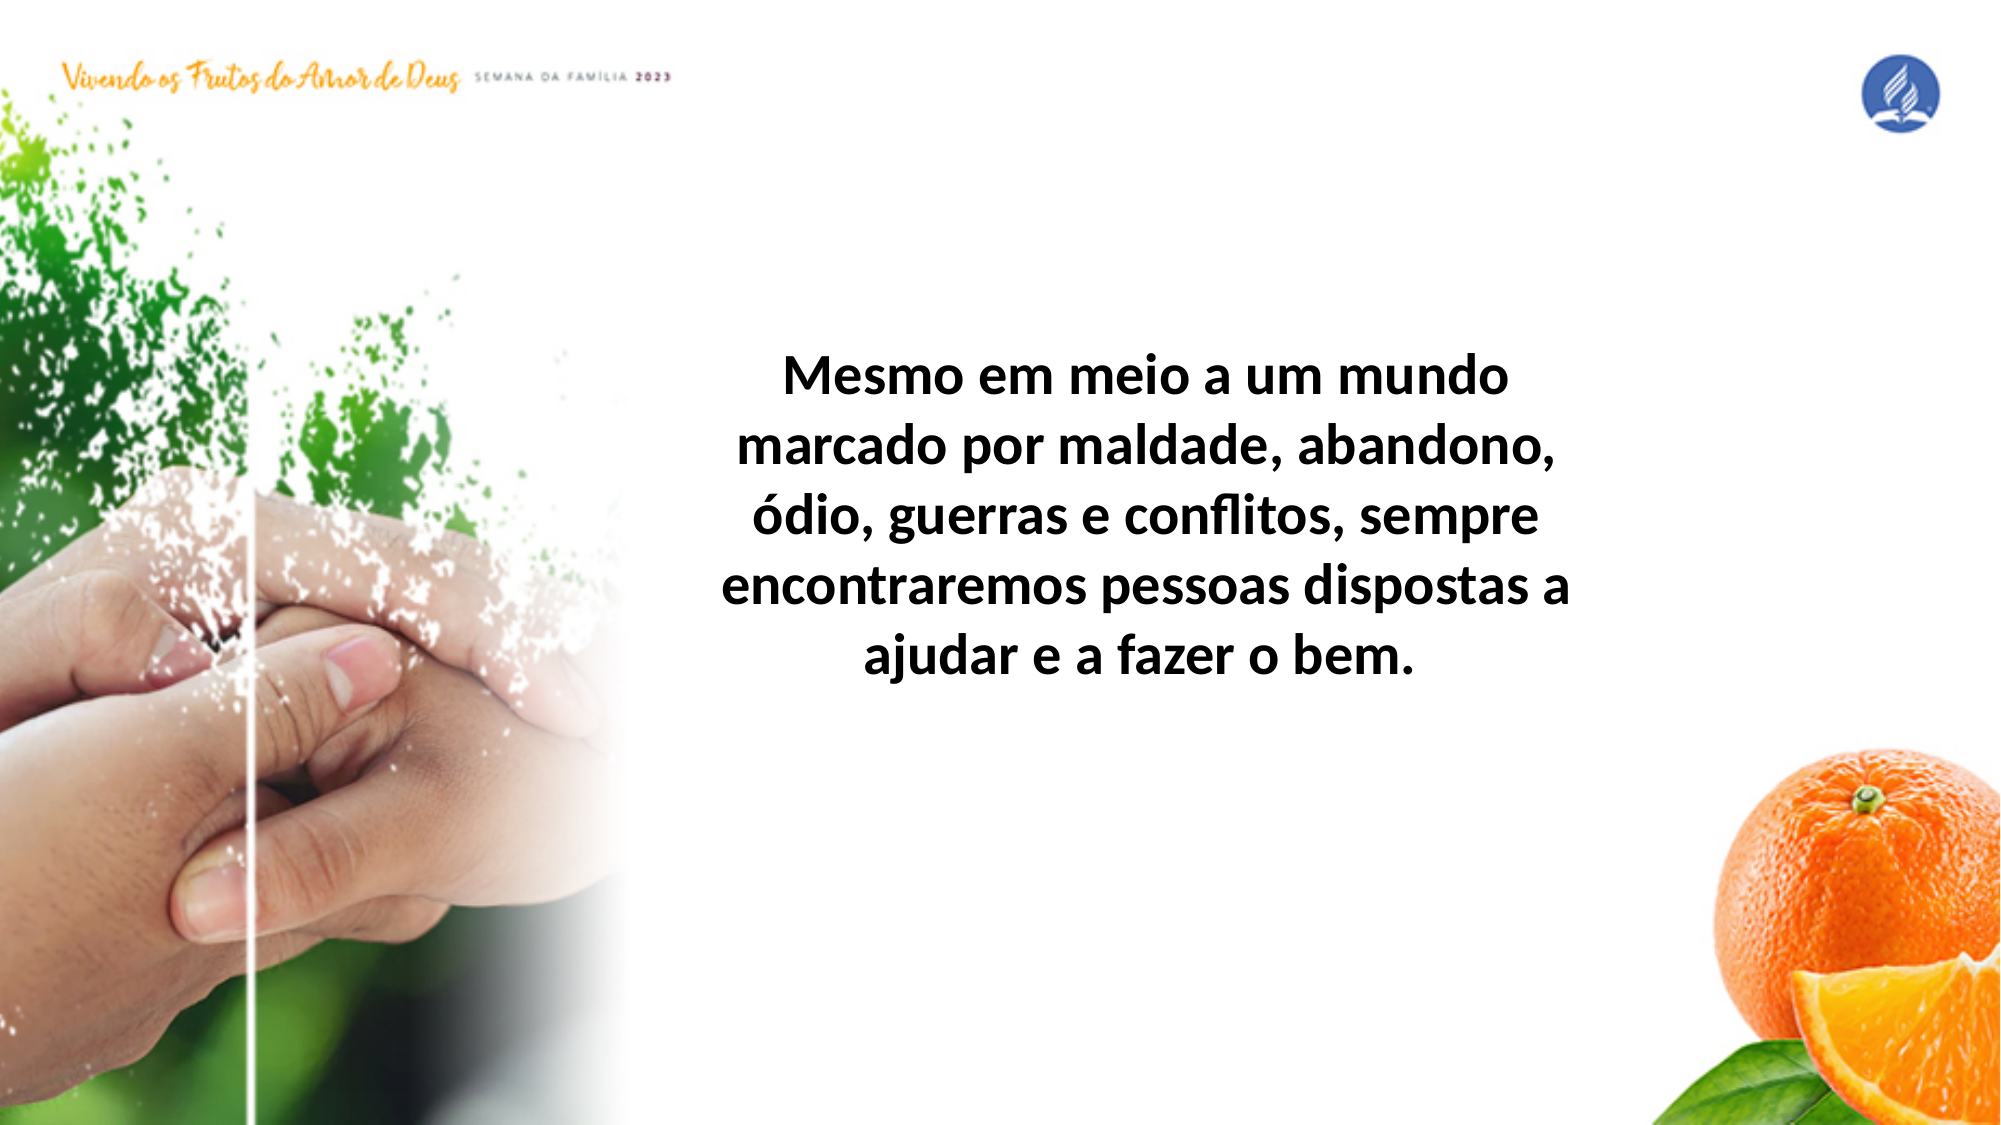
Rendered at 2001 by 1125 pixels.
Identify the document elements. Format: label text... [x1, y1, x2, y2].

text_box Mesmo em meio a um mundo marcado por maldade, abandono, ódio, guerras e conflitos, sempre encontraremos pessoas dispostas a ajudar e a fazer o bem. [667, 329, 1633, 694]
picture [0, 0, 2001, 1125]
